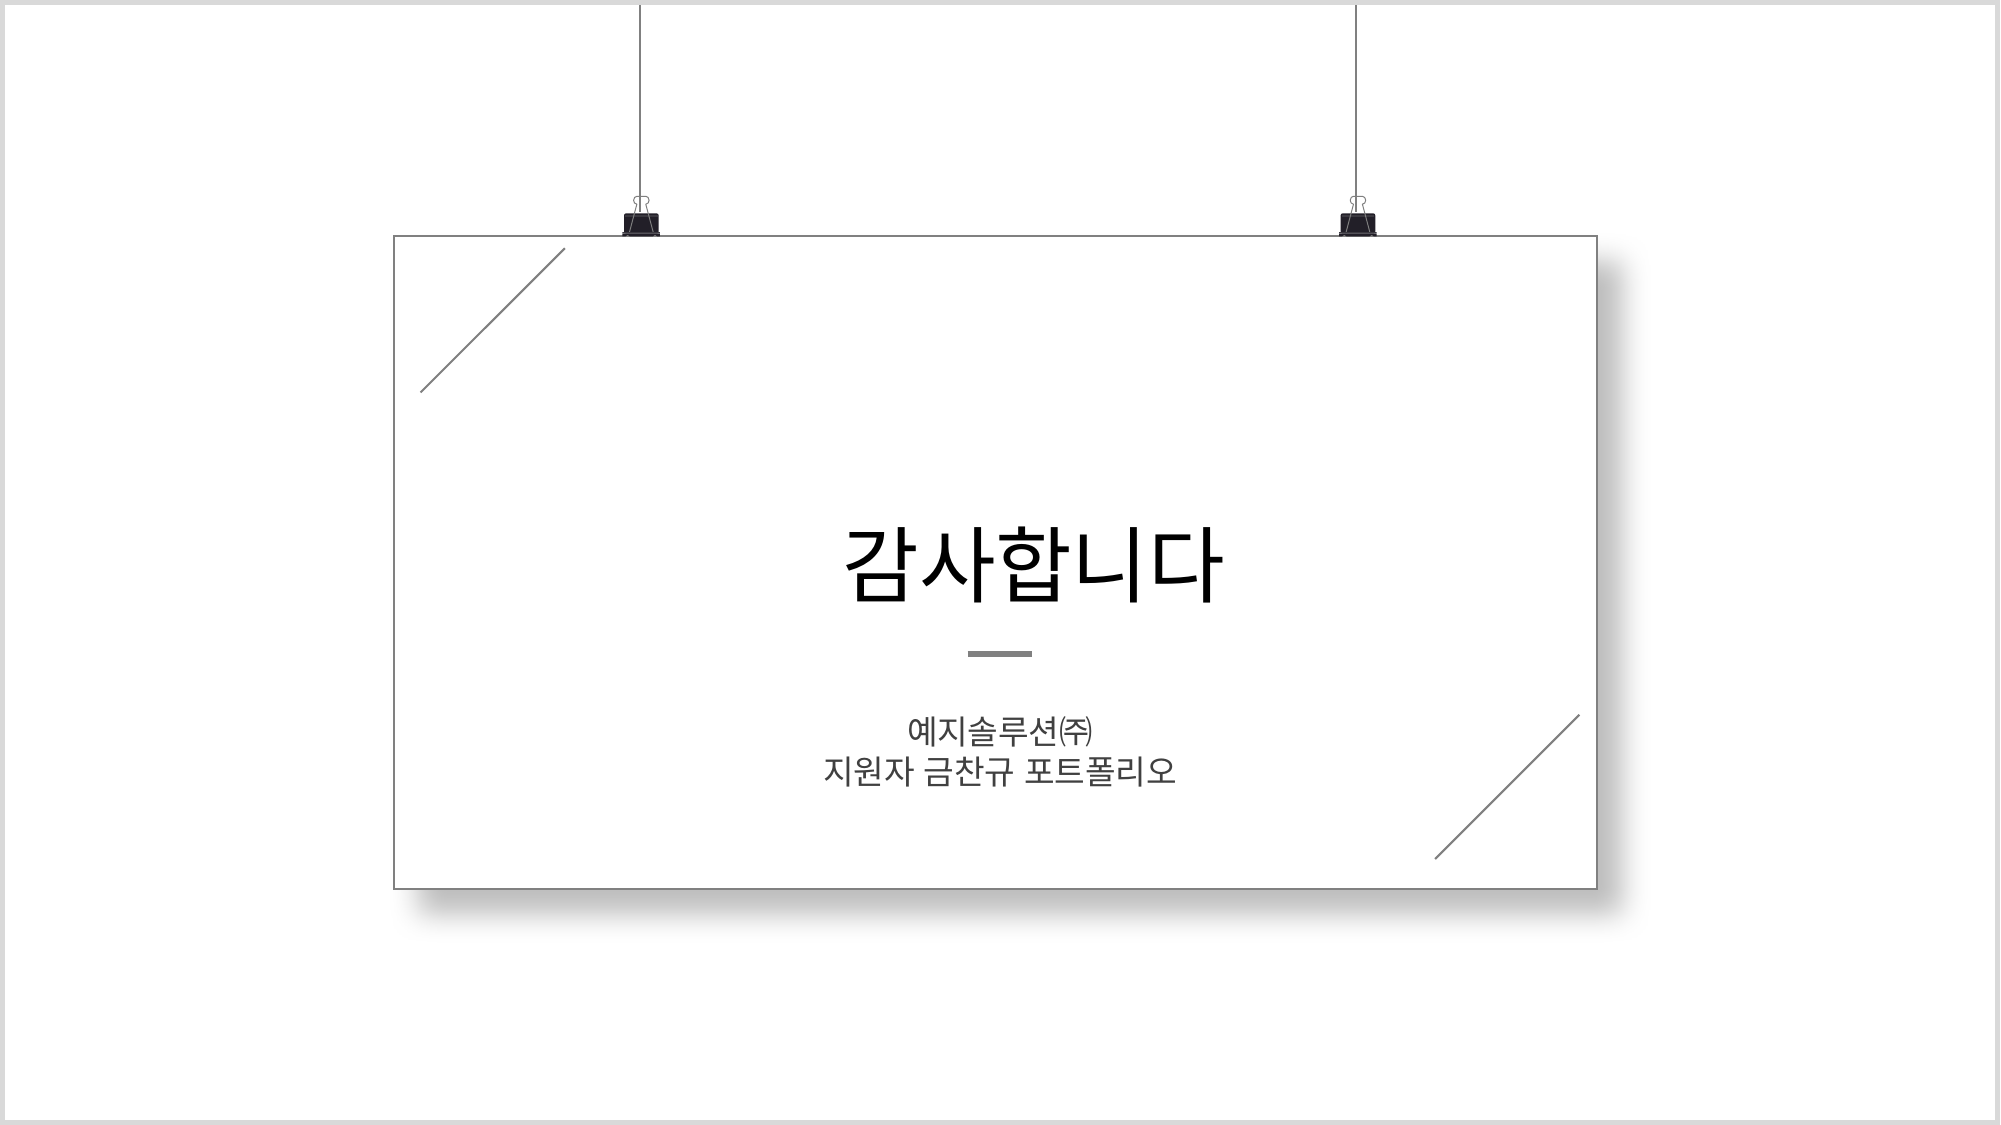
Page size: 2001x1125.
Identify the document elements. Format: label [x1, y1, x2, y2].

text_box [420, 248, 565, 393]
text_box [622, 0, 660, 237]
text_box [1435, 714, 1580, 860]
text_box [0, 0, 2000, 1125]
text_box [1338, 0, 1377, 237]
